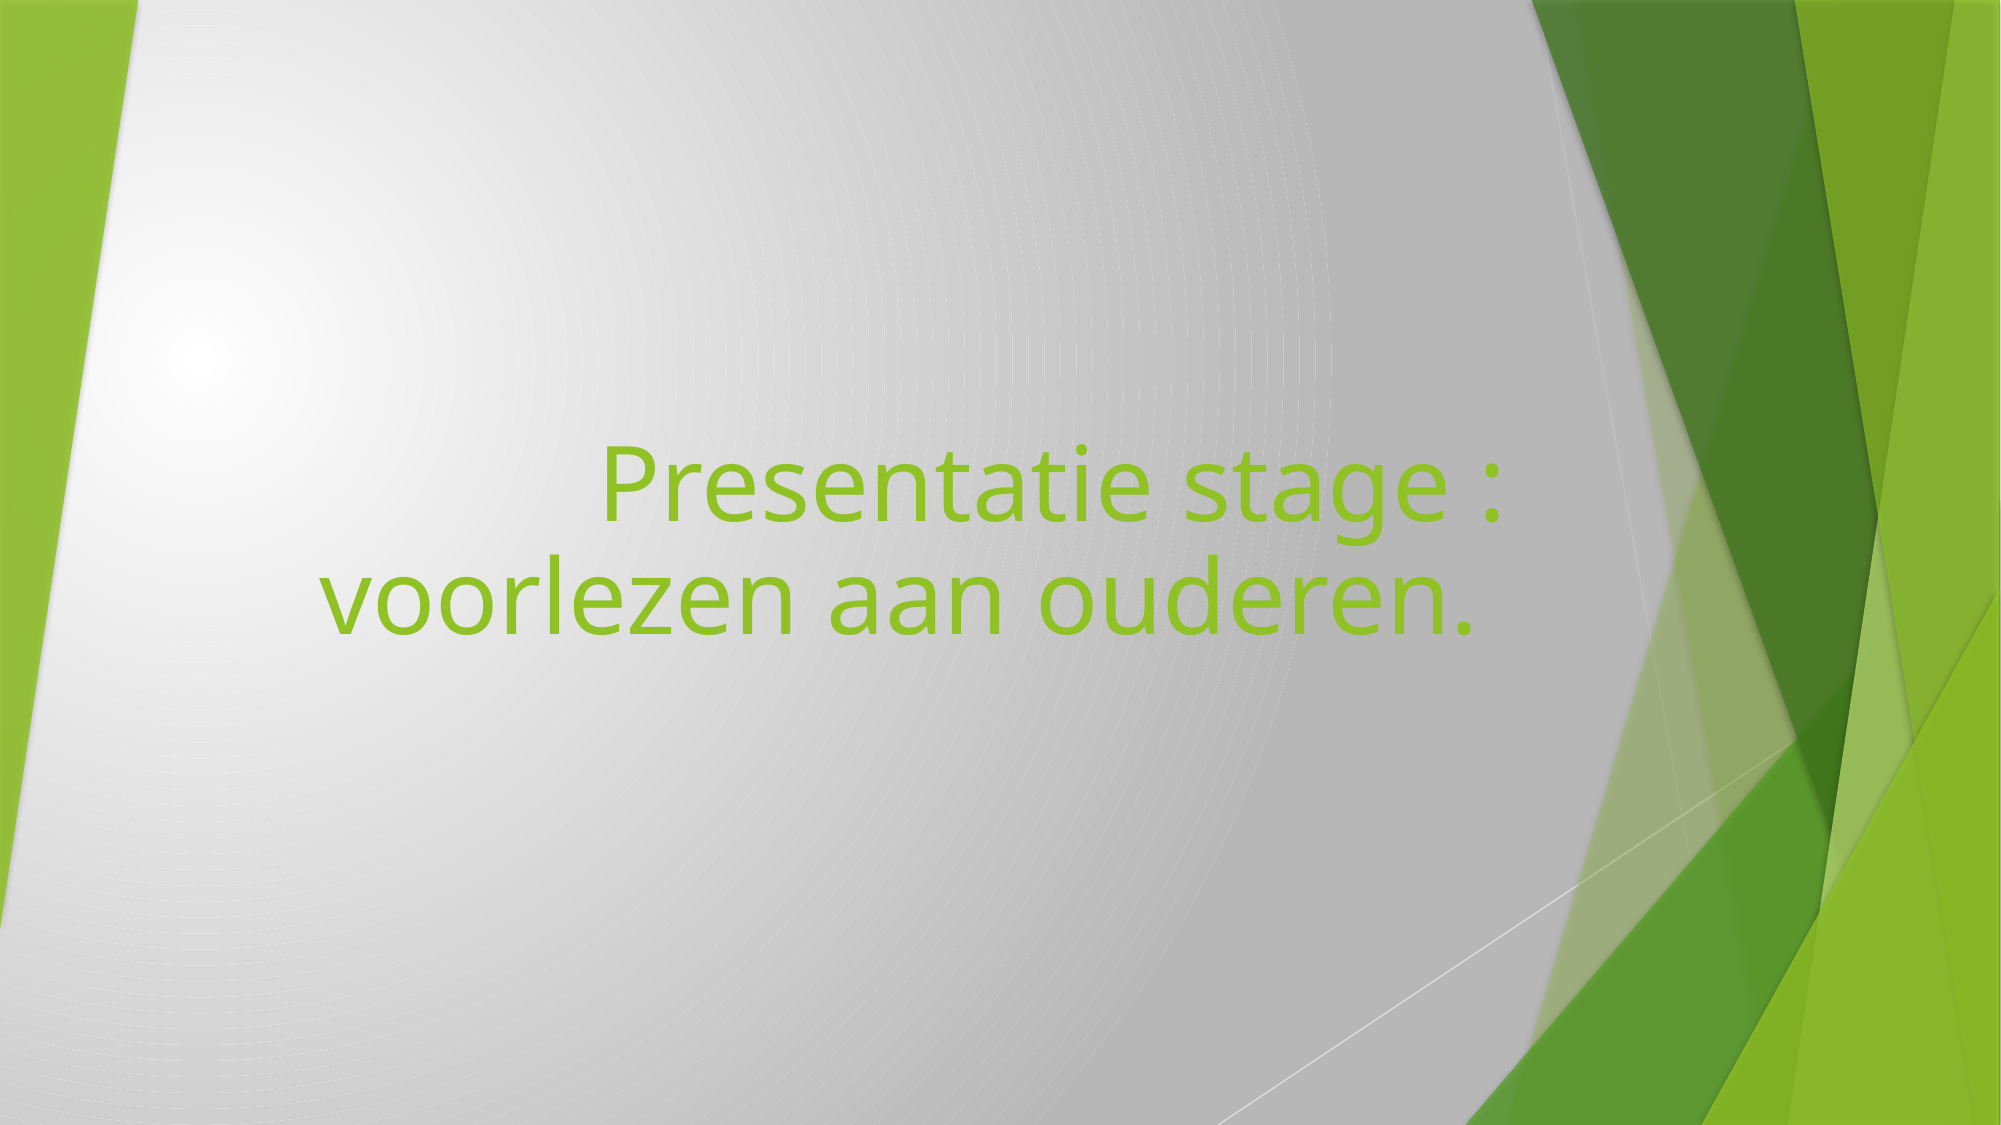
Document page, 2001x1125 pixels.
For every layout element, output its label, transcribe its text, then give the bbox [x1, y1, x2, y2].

title Presentatie stage : voorlezen aan ouderen. [247, 394, 1522, 665]
